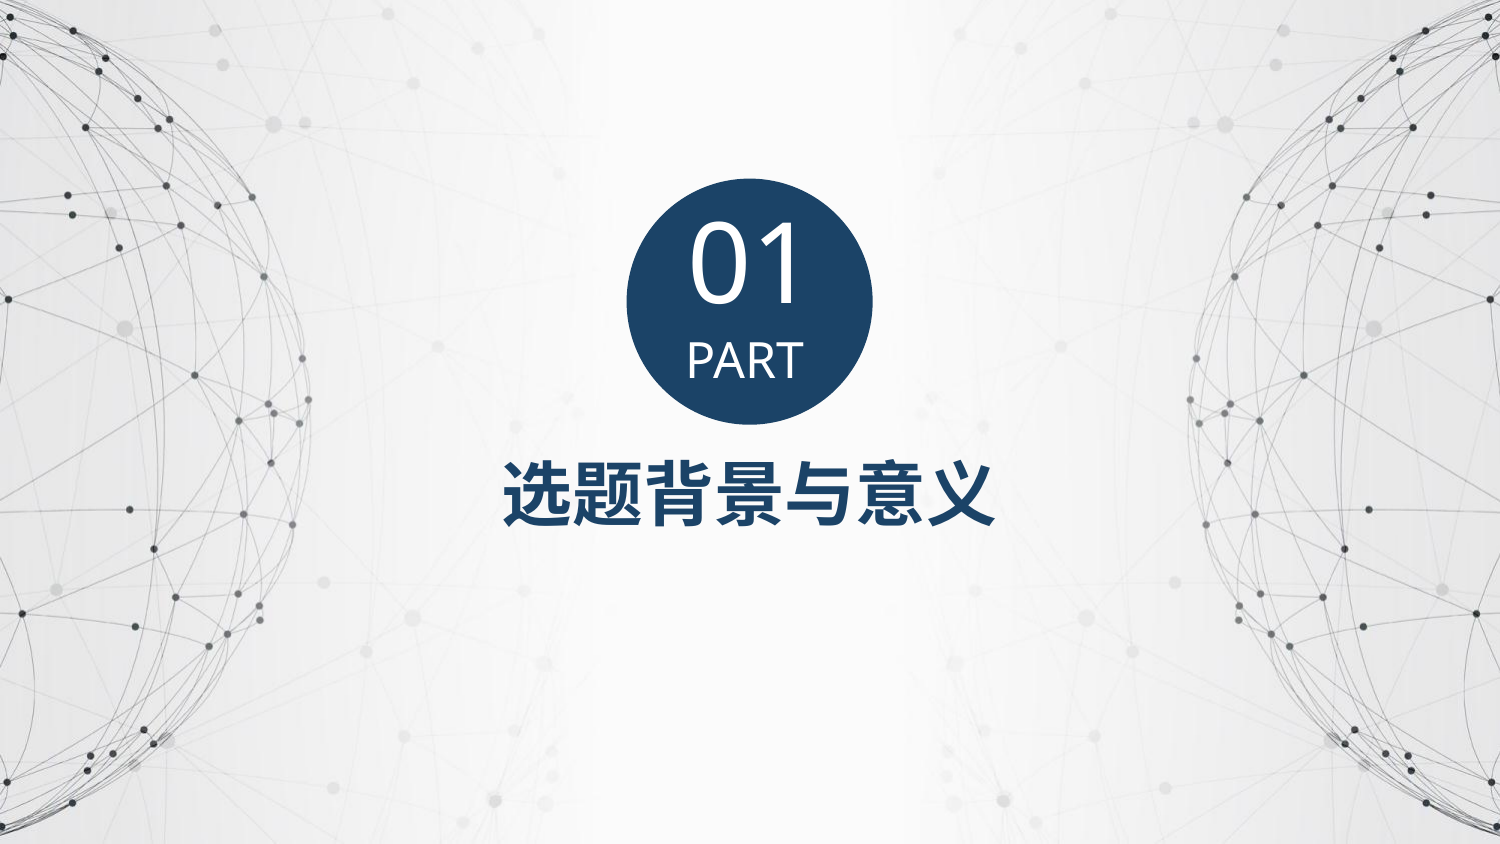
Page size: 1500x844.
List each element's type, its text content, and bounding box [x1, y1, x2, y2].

text_box 选题背景与意义 [407, 444, 1092, 541]
text_box [667, 395, 832, 426]
text_box 01 PART [609, 258, 894, 395]
picture [0, 0, 1500, 844]
text_box [633, 177, 866, 258]
